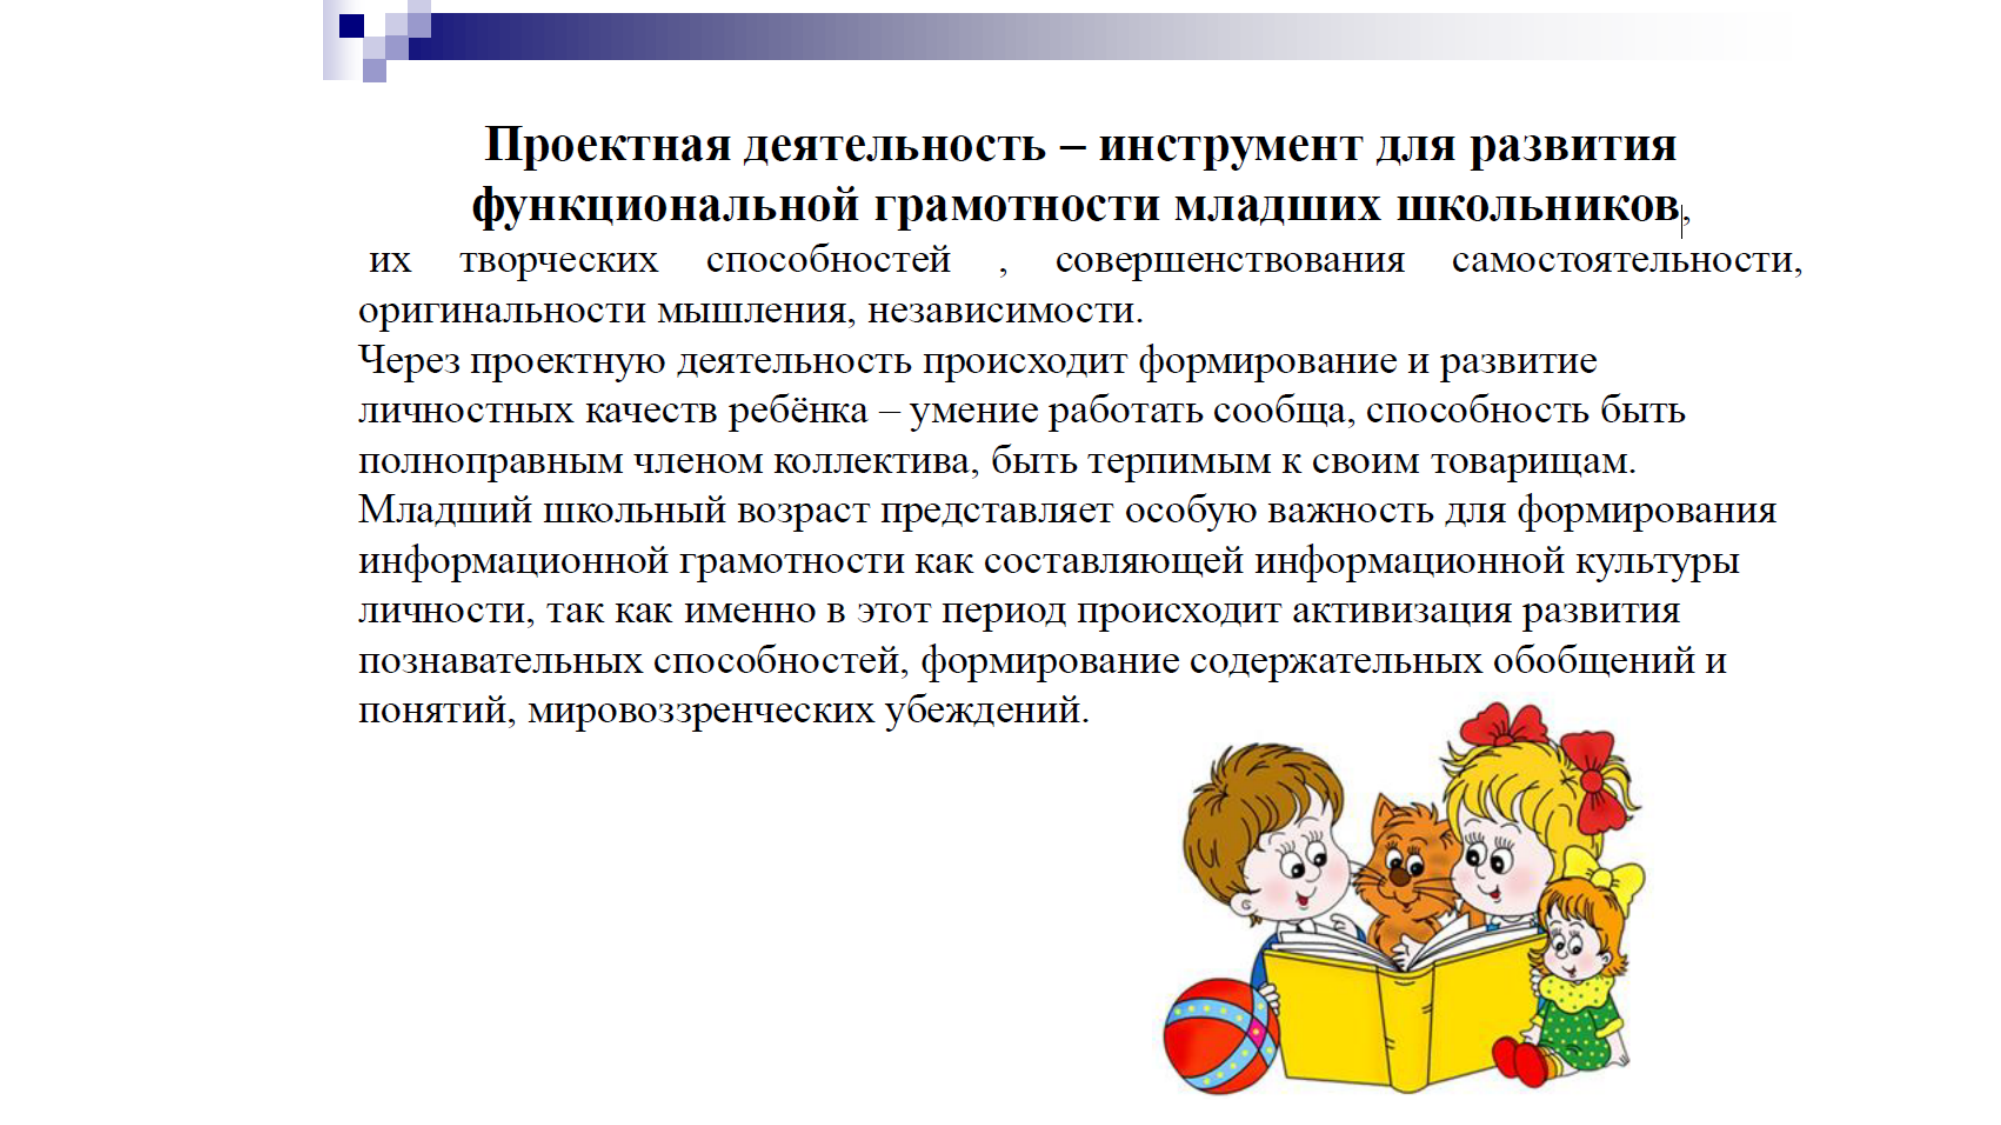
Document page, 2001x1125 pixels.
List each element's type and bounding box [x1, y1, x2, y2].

list [323, 0, 1806, 1100]
